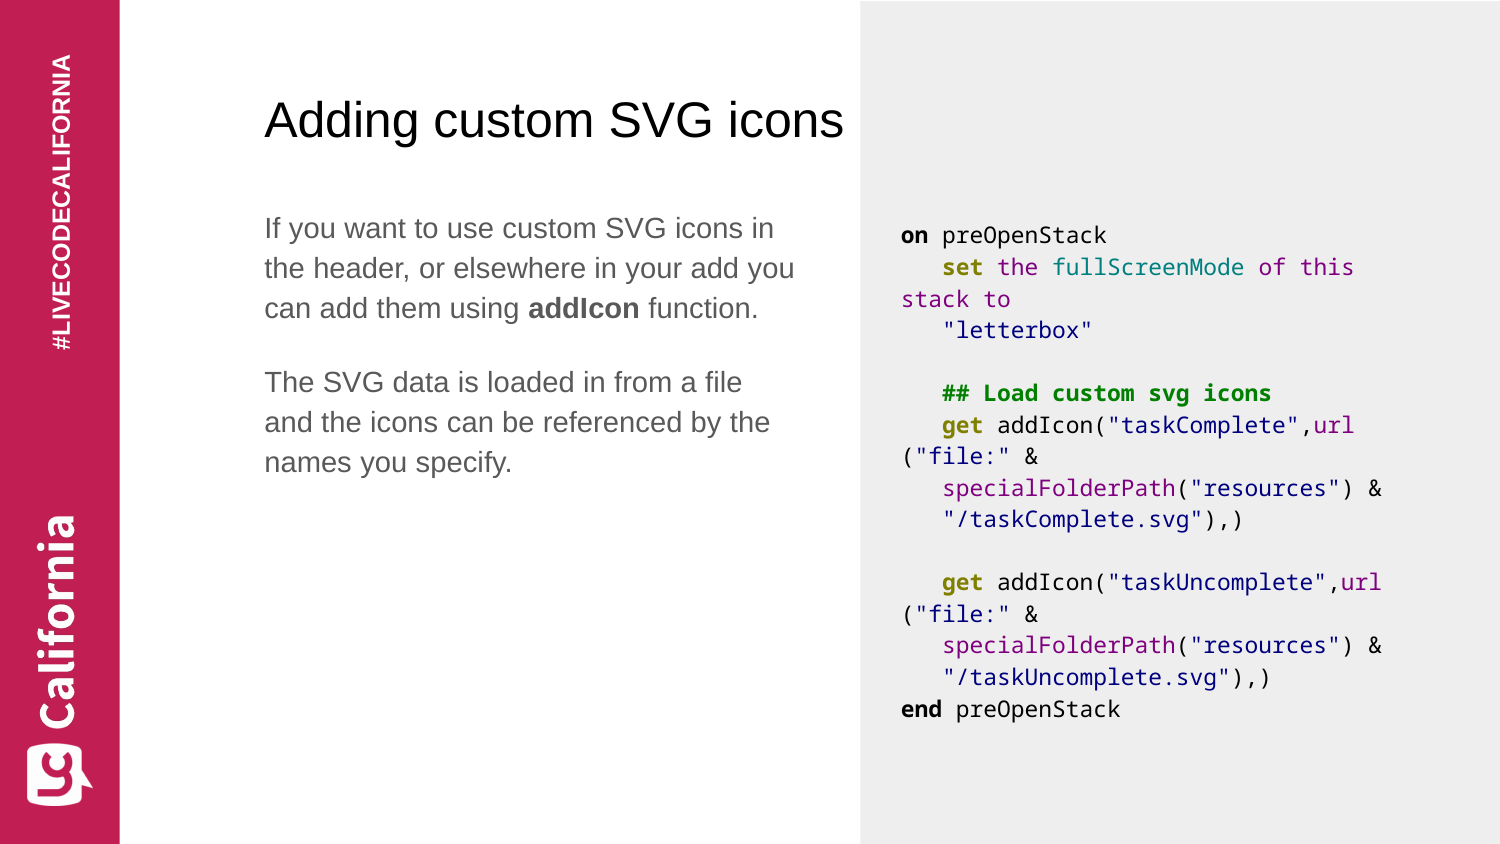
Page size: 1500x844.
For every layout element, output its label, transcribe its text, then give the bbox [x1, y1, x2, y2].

list on preOpenStack set the fullScreenMode of this stack to "letterbox" ## Load custom svg icons get addIcon("taskComplete",url ("file:" & specialFolderPath("resources") & "/taskComplete.svg"),) get addIcon("taskUncomplete",url ("file:" & specialFolderPath("resources") & "/taskUncomplete.svg"),) end preOpenStack [885, 189, 1449, 750]
picture [0, 0, 120, 844]
list If you want to use custom SVG icons in the header, or elsewhere in your add you can add them using addIcon function. The SVG data is loaded in from a file and the icons can be referenced by the names you specify. [249, 189, 813, 750]
text_box [860, 1, 1500, 844]
title Adding custom SVG icons [249, 72, 1417, 167]
